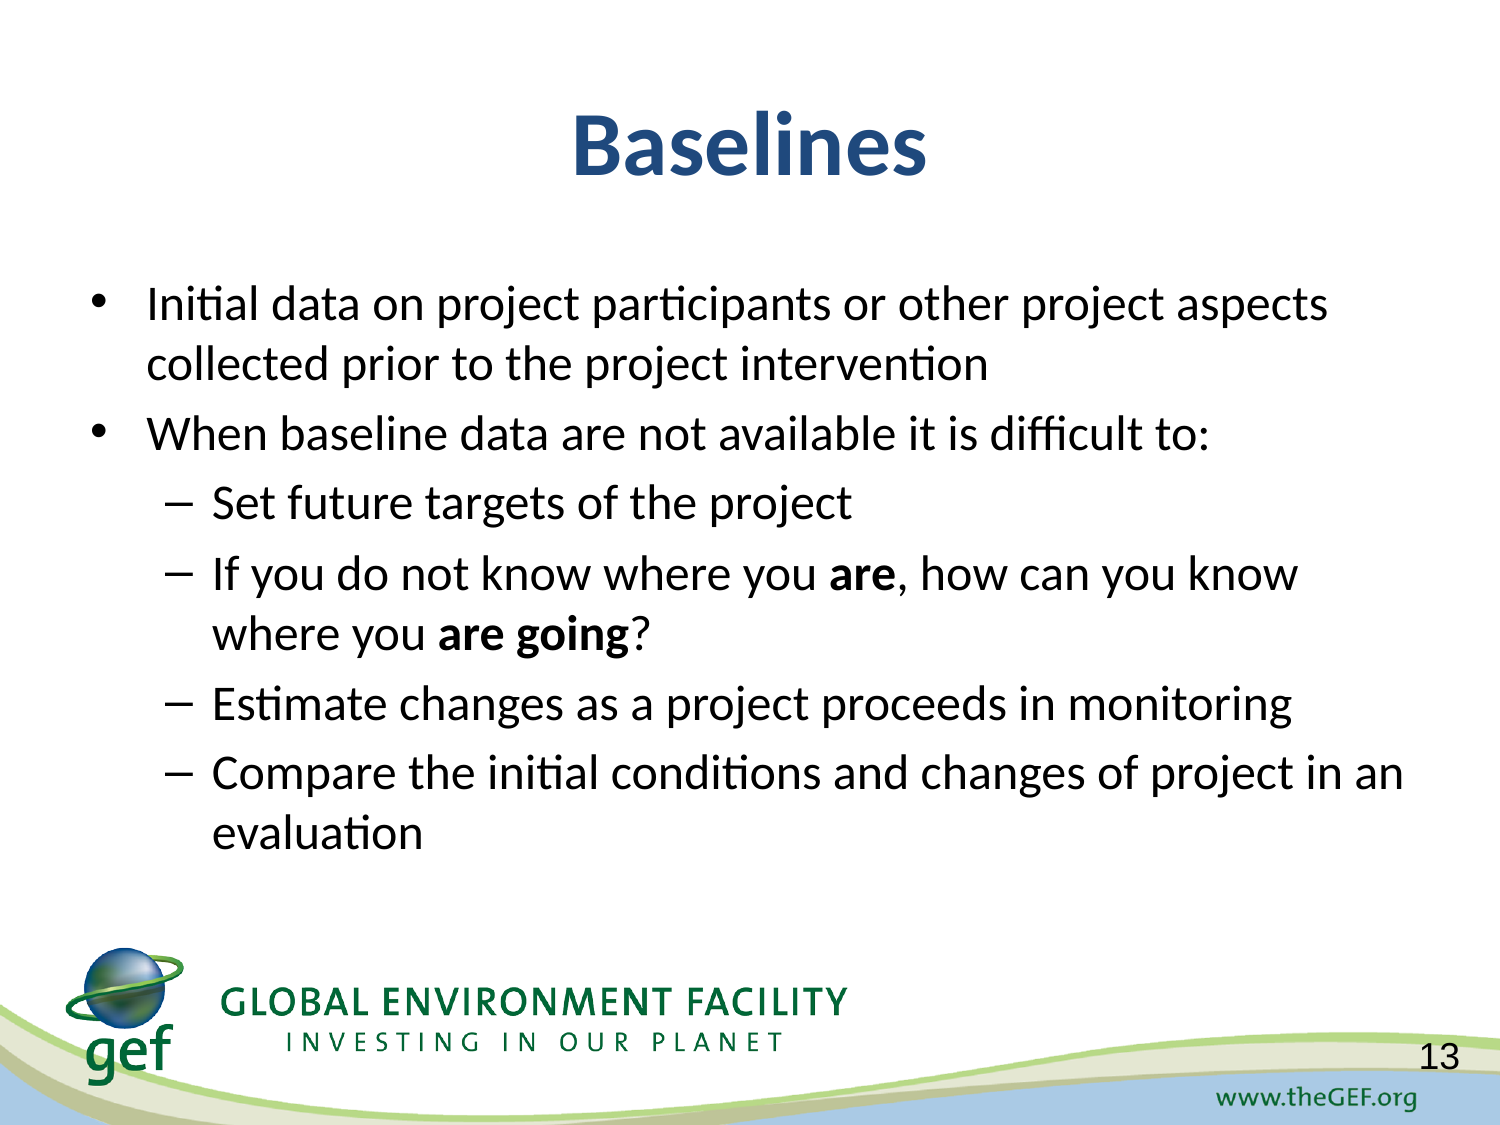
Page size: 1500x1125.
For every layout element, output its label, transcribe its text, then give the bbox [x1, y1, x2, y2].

list Initial data on project participants or other project aspects collected prior to the project intervention When baseline data are not available it is difficult to: Set future targets of the project If you do not know where you are, how can you know where you are going? Estimate changes as a project proceeds in monitoring Compare the initial conditions and changes of project in an evaluation [74, 262, 1426, 1006]
slide_number 13 [1387, 1012, 1500, 1095]
title Baselines [74, 44, 1426, 233]
picture [0, 920, 1500, 1125]
